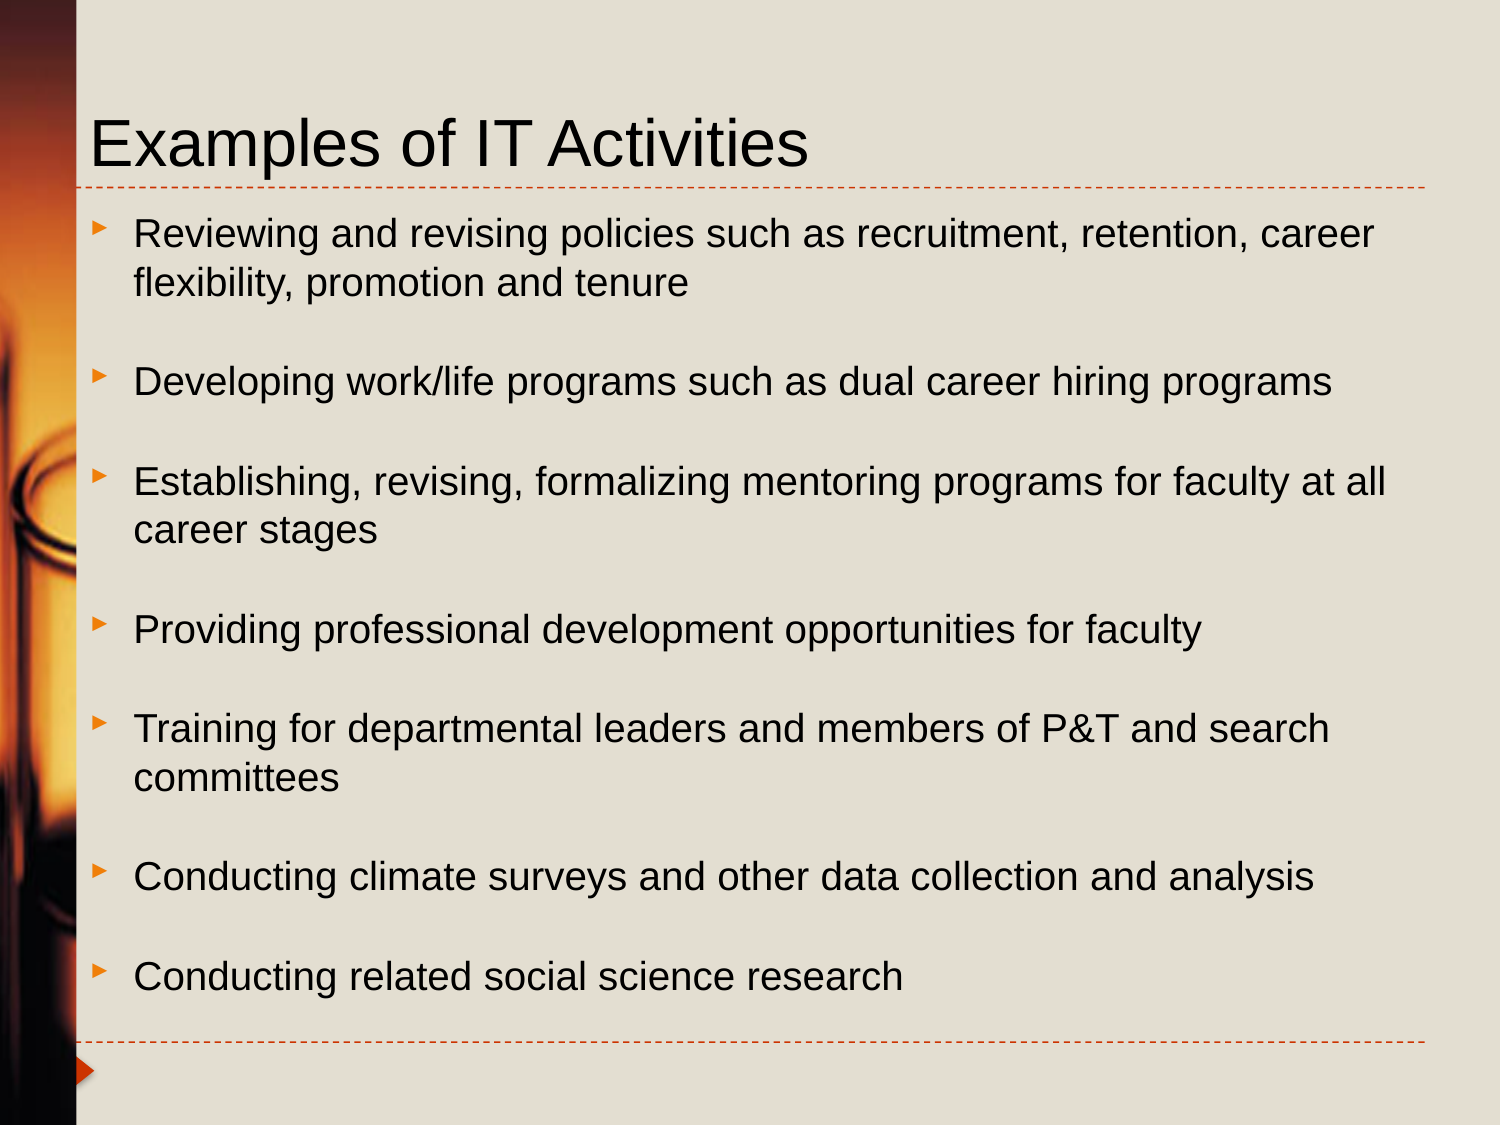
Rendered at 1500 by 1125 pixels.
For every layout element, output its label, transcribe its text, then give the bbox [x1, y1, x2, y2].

picture [0, 0, 77, 1125]
list Reviewing and revising policies such as recruitment, retention, career flexibility, promotion and tenure Developing work/life programs such as dual career hiring programs Establishing, revising, formalizing mentoring programs for faculty at all career stages Providing professional development opportunities for faculty Training for departmental leaders and members of P&T and search committees Conducting climate surveys and other data collection and analysis Conducting related social science research [82, 200, 1438, 1010]
title Examples of IT Activities [82, 24, 1425, 188]
